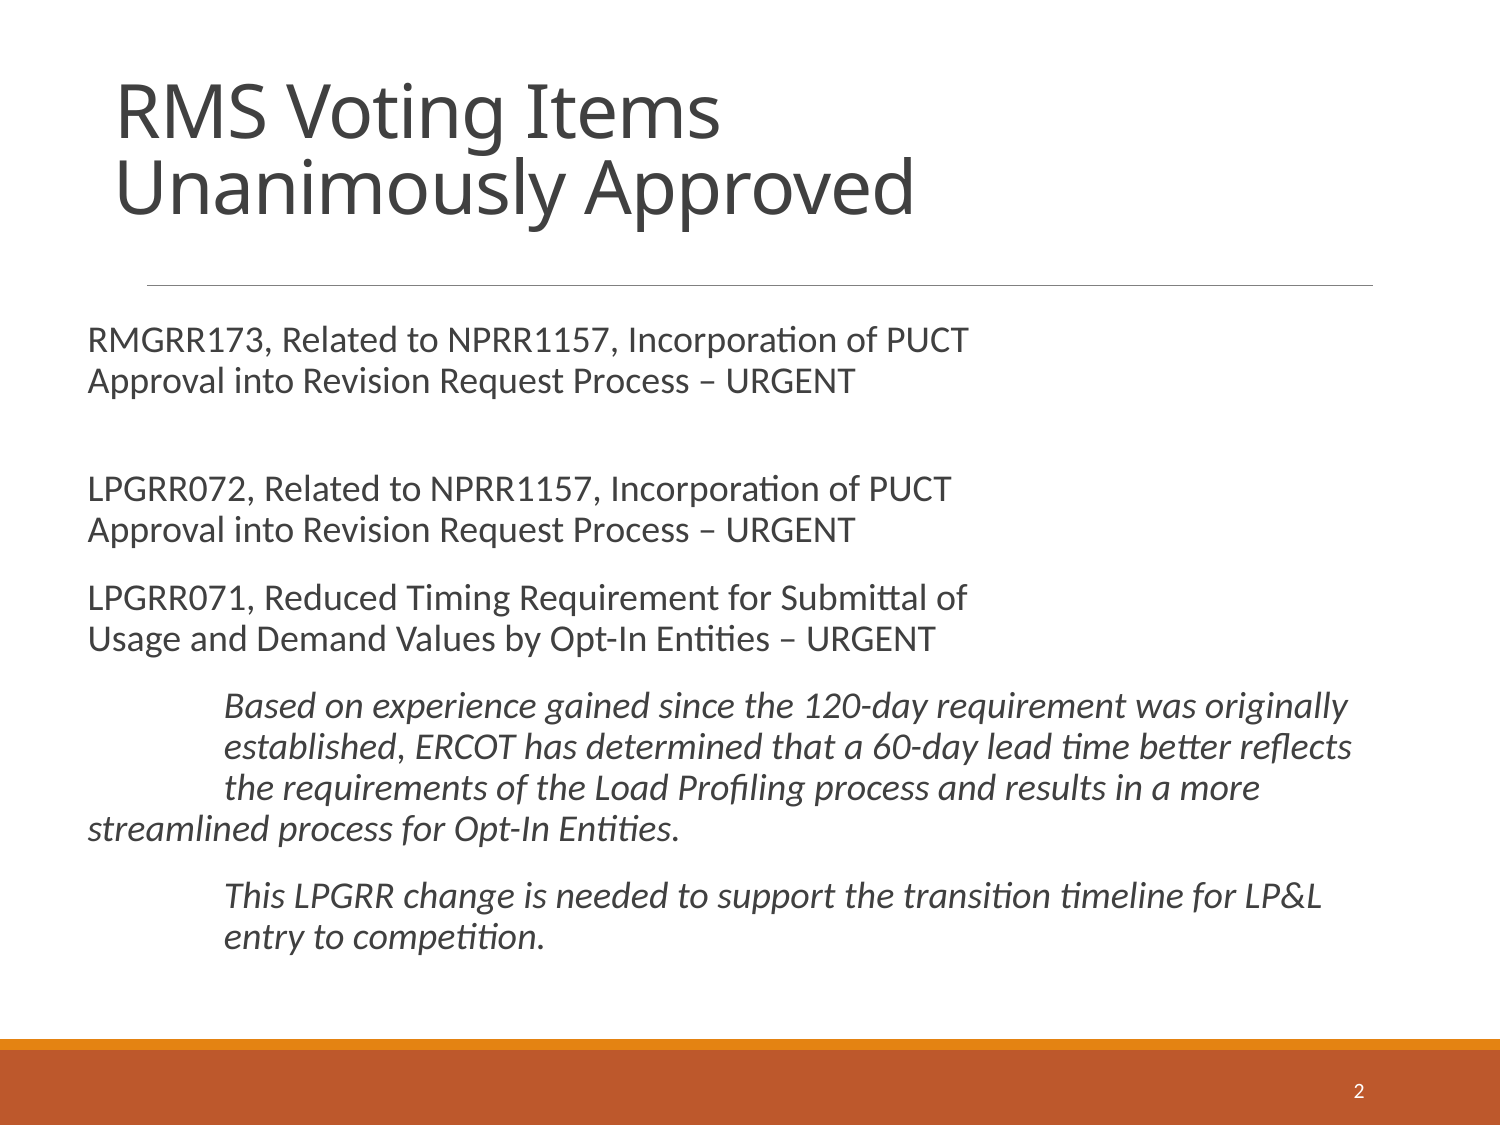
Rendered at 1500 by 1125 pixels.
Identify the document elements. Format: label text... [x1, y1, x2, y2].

slide_number 2 [1218, 1059, 1380, 1120]
title RMS Voting Items Unanimously Approved [24, 87, 1360, 238]
list RMGRR173, Related to NPRR1157, Incorporation of PUCT Approval into Revision Request Process – URGENT LPGRR072, Related to NPRR1157, Incorporation of PUCT Approval into Revision Request Process – URGENT LPGRR071, Reduced Timing Requirement for Submittal of Usage and Demand Values by Opt-In Entities – URGENT Based on experience gained since the 120-day requirement was originally established, ERCOT has determined that a 60-day lead time better reflects the requirements of the Load Profiling process and results in a more streamlined process for Opt-In Entities. This LPGRR change is needed to support the transition timeline for LP&L entry to competition. [87, 312, 1438, 1038]
